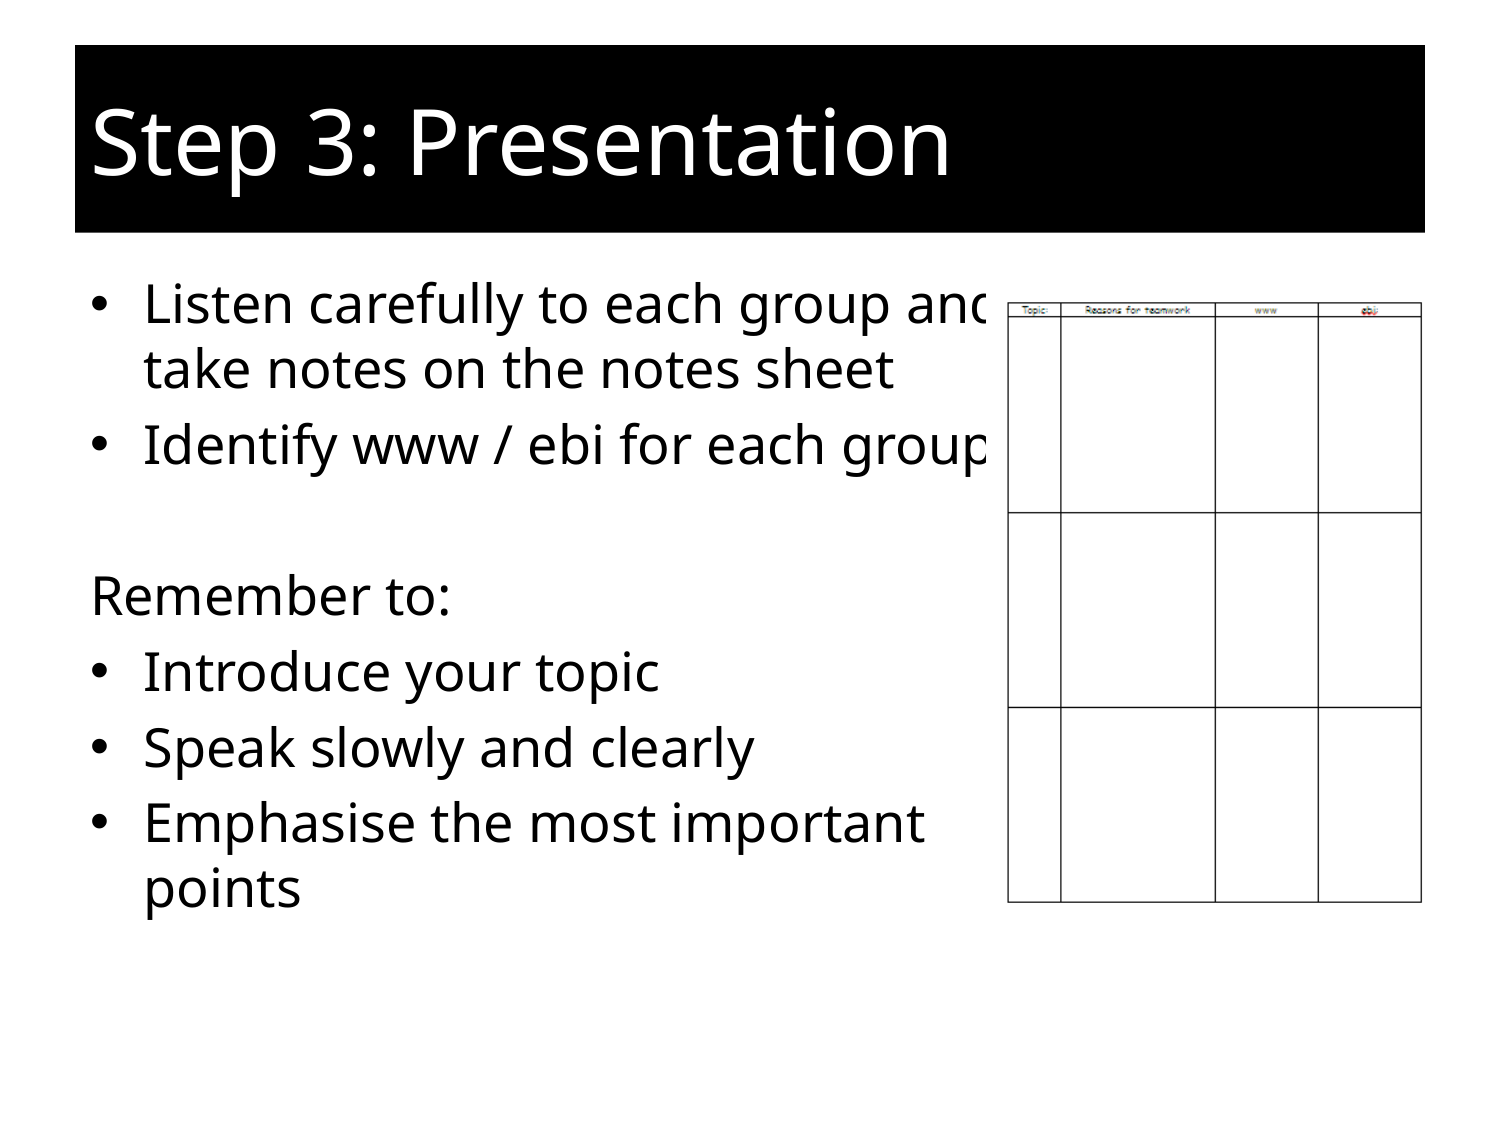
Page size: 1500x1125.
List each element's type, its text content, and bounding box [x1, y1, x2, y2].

picture [985, 278, 1442, 916]
list Listen carefully to each group and take notes on the notes sheet Identify www / ebi for each group Remember to: Introduce your topic Speak slowly and clearly Emphasise the most important points [75, 262, 1022, 1005]
title Step 3: Presentation [75, 45, 1425, 233]
